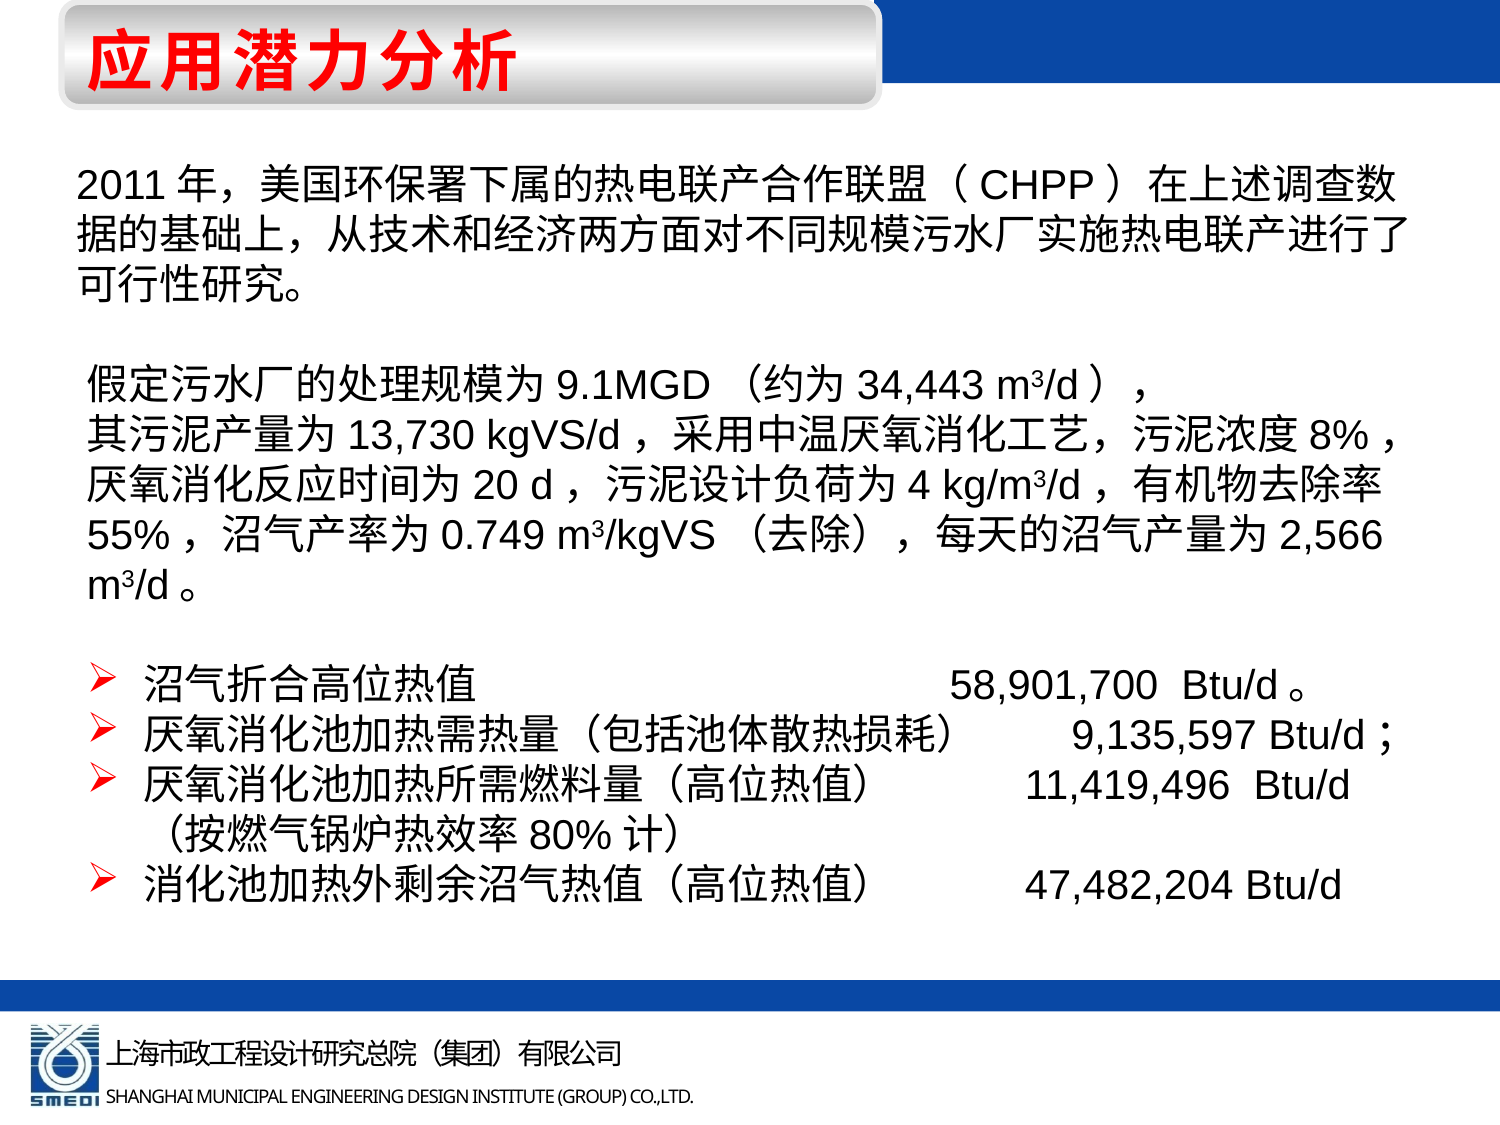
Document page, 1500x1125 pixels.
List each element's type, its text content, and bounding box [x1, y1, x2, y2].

picture [30, 1023, 100, 1108]
text_box 应用潜力分析 [72, 11, 896, 106]
text_box [61, 1, 877, 106]
text_box 假定污水厂的处理规模为9.1MGD（约为34,443 m3/d）， 其污泥产量为13,730 kgVS/d，采用中温厌氧消化工艺，污泥浓度8%，厌氧消化反应时间为20 d，污泥设计负荷为4 kg/m3/d，有机物去除率55%，沼气产率为0.749 m3/kgVS（去除），每天的沼气产量为2,566 m3/d。 沼气折合高位热值 58,901,700 Btu/d。 厌氧消化池加热需热量（包括池体散热损耗） 9,135,597 Btu/d； 厌氧消化池加热所需燃料量（高位热值） 11,419,496 Btu/d（按燃气锅炉热效率80%计） 消化池加热外剩余沼气热值（高位热值） 47,482,204 Btu/d [72, 350, 1451, 1066]
text_box 2011年，美国环保署下属的热电联产合作联盟（CHPP）在上述调查数据的基础上，从技术和经济两方面对不同规模污水厂实施热电联产进行了可行性研究。 [61, 150, 1440, 315]
